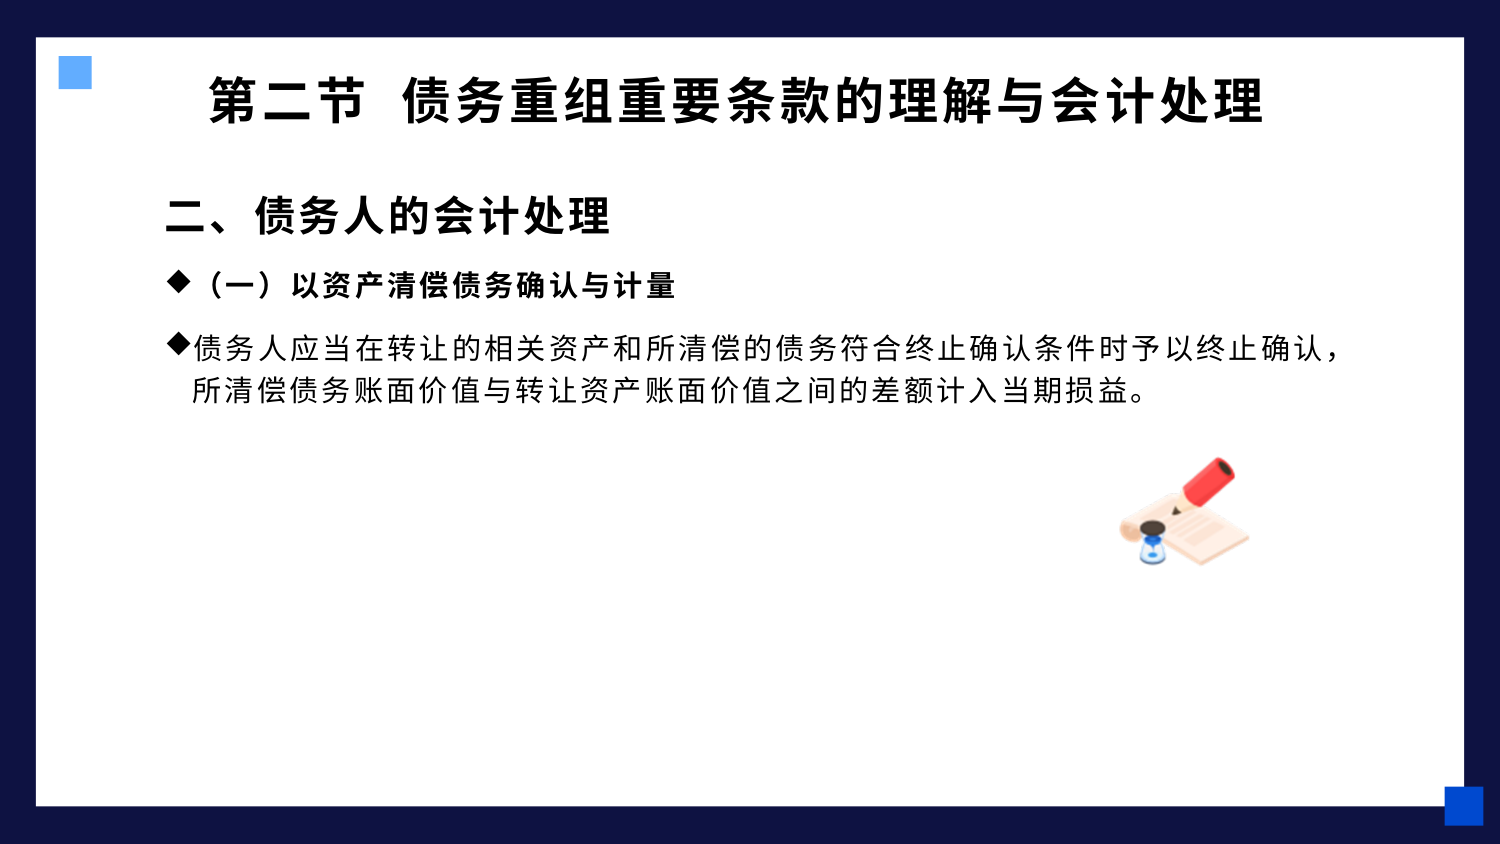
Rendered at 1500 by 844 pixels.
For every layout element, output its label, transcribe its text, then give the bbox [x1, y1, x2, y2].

list 二、债务人的会计处理 （一）以资产清偿债务确认与计量 债务人应当在转让的相关资产和所清偿的债务符合终止确认条件时予以终止确认，所清偿债务账面价值与转让资产账面价值之间的差额计入当期损益。 [147, 179, 1376, 604]
title 第二节 债务重组重要条款的理解与会计处理 [141, 48, 1327, 138]
picture [1104, 433, 1255, 584]
